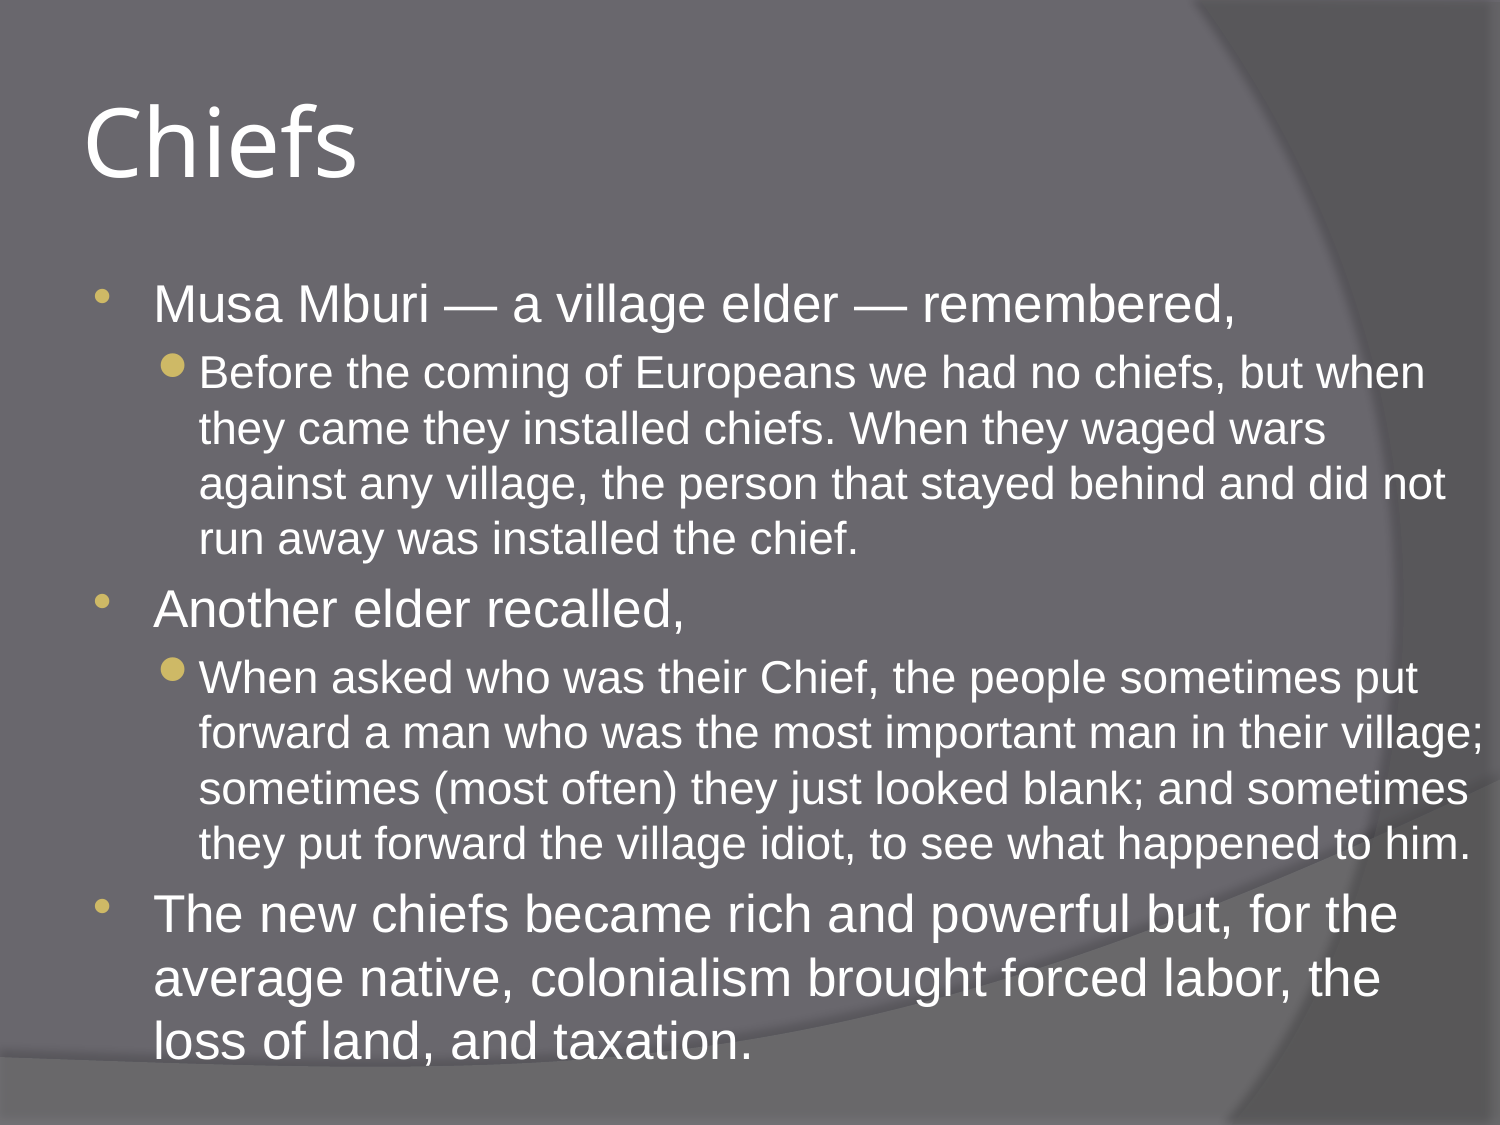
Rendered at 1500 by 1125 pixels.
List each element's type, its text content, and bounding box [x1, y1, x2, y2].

list Musa Mburi — a village elder — remembered, Before the coming of Europeans we had no chiefs, but when they came they installed chiefs. When they waged wars against any village, the person that stayed behind and did not run away was installed the chief. Another elder recalled, When asked who was their Chief, the people sometimes put forward a man who was the most important man in their village; sometimes (most often) they just looked blank; and sometimes they put forward the village idiot, to see what happened to him. The new chiefs became rich and powerful but, for the average native, colonialism brought forced labor, the loss of land, and taxation. [75, 262, 1500, 1125]
title Chiefs [75, 45, 1300, 233]
